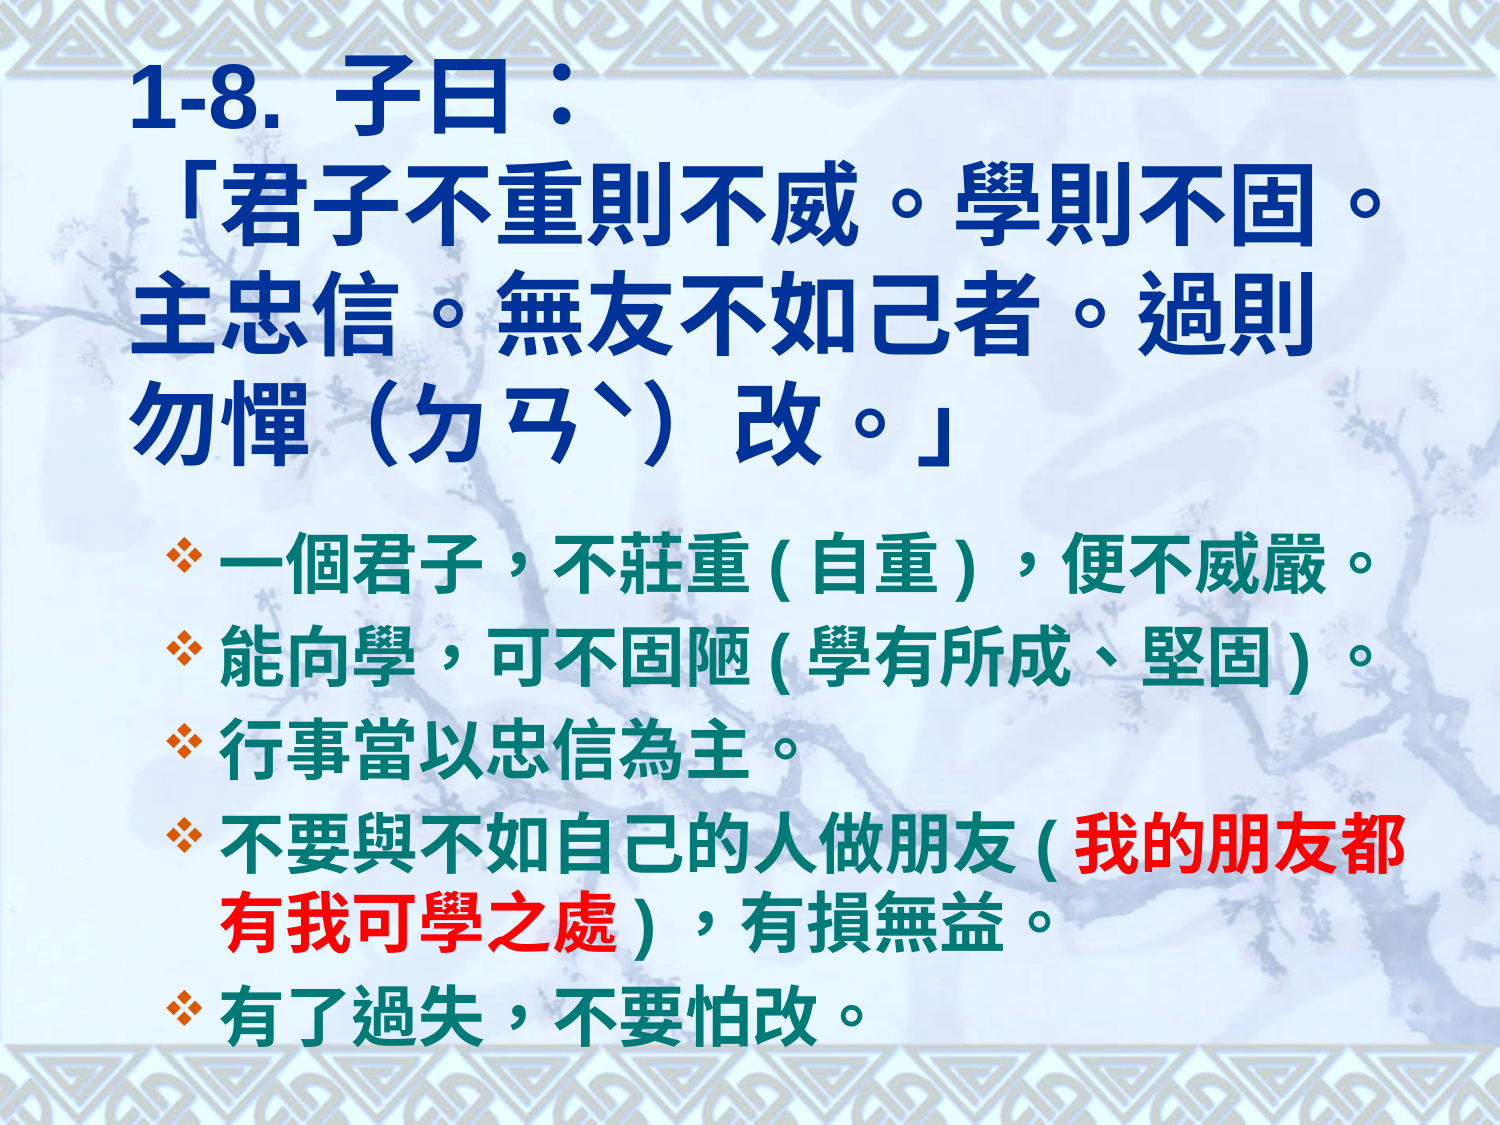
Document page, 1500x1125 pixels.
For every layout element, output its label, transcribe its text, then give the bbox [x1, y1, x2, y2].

subtitle 一個君子，不莊重(自重)，便不威嚴。 能向學，可不固陋(學有所成、堅固)。 行事當以忠信為主。 不要與不如自己的人做朋友(我的朋友都有我可學之處)，有損無益。 有了過失，不要怕改。 [147, 513, 1447, 802]
picture [0, 0, 1500, 1125]
title 1-8. 子曰： 「君子不重則不威。學則不固。主忠信。無友不如己者。過則勿憚（ㄉㄢˋ）改。」 [112, 108, 1388, 296]
